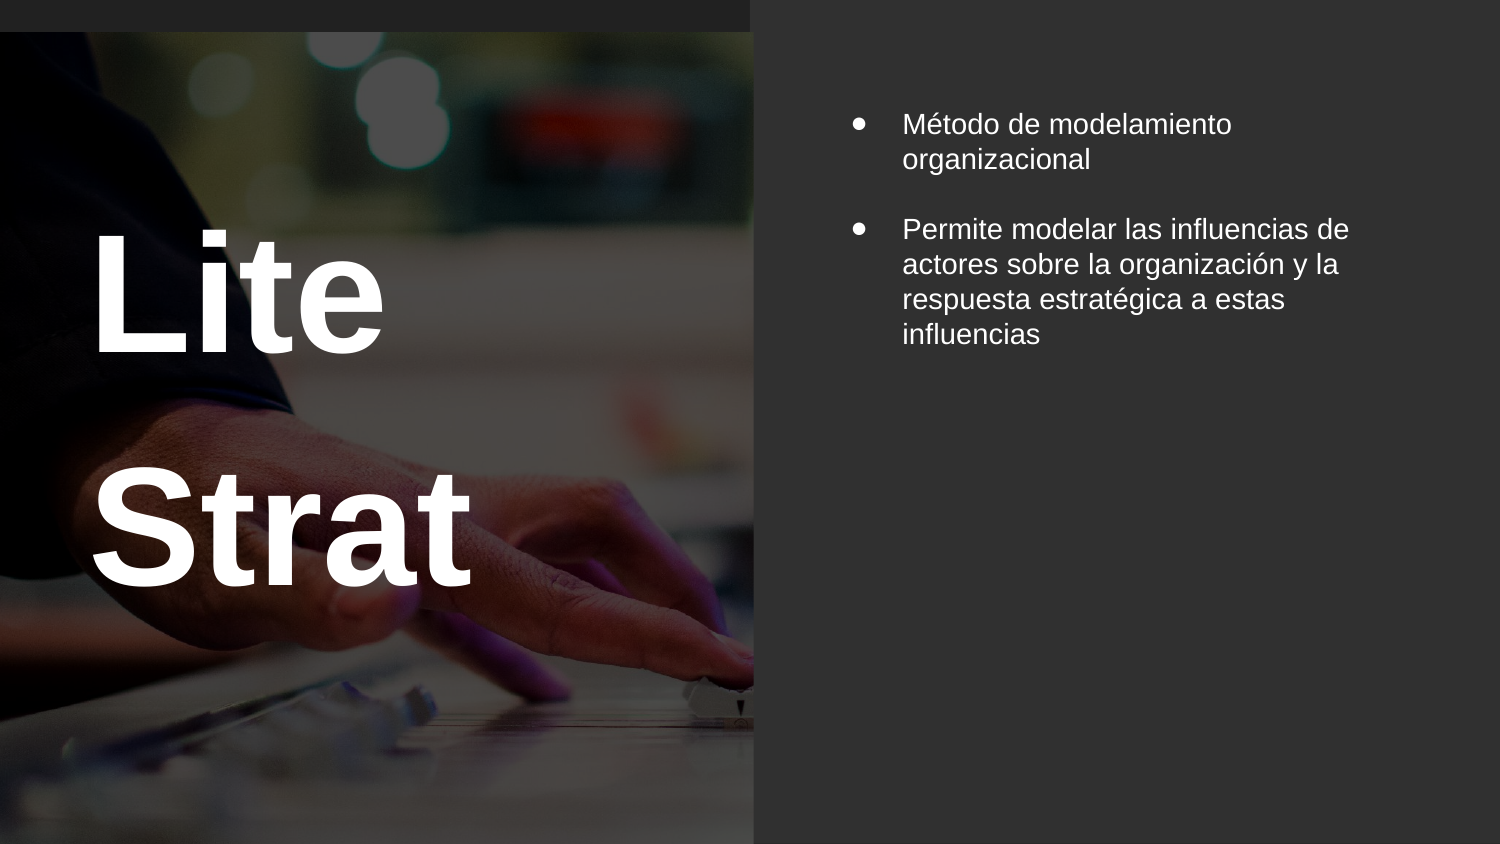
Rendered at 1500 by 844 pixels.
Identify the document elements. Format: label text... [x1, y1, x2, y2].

picture [0, 32, 754, 844]
text_box Método de modelamiento organizacional Permite modelar las influencias de actores sobre la organización y la respuesta estratégica a estas influencias [812, 90, 1440, 191]
